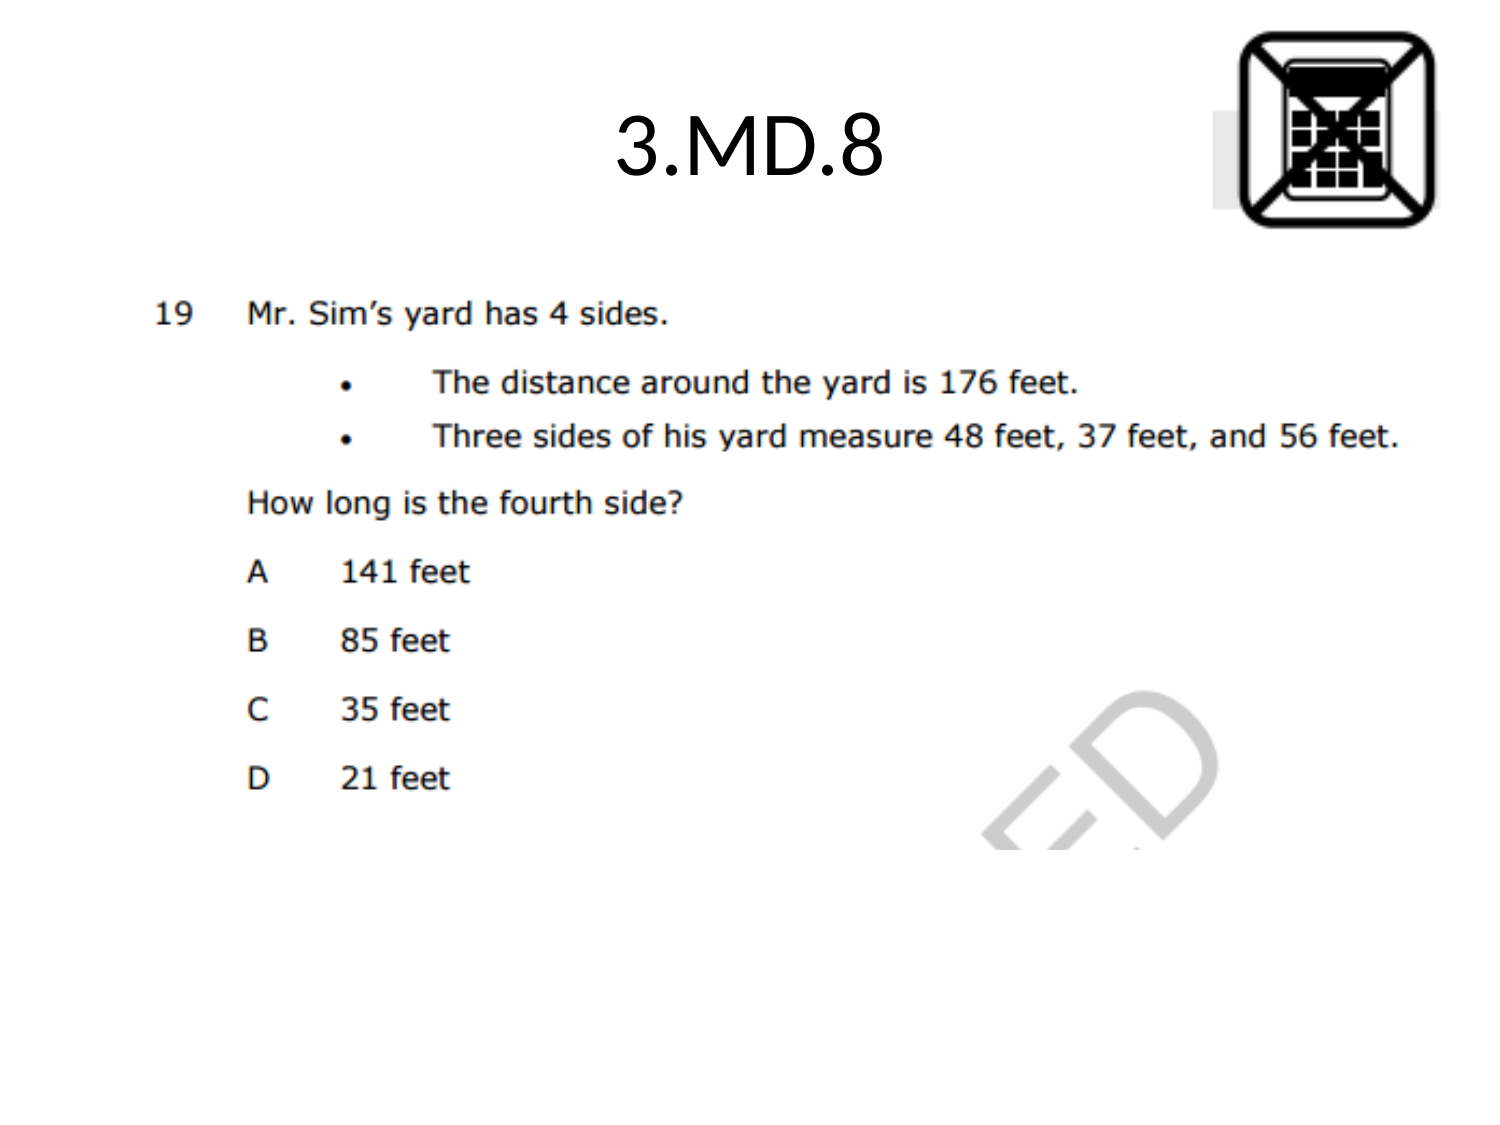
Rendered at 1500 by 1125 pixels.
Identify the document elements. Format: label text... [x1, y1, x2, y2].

picture [1212, 12, 1474, 261]
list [107, 274, 1445, 851]
title 3.MD.8 [75, 45, 1207, 233]
